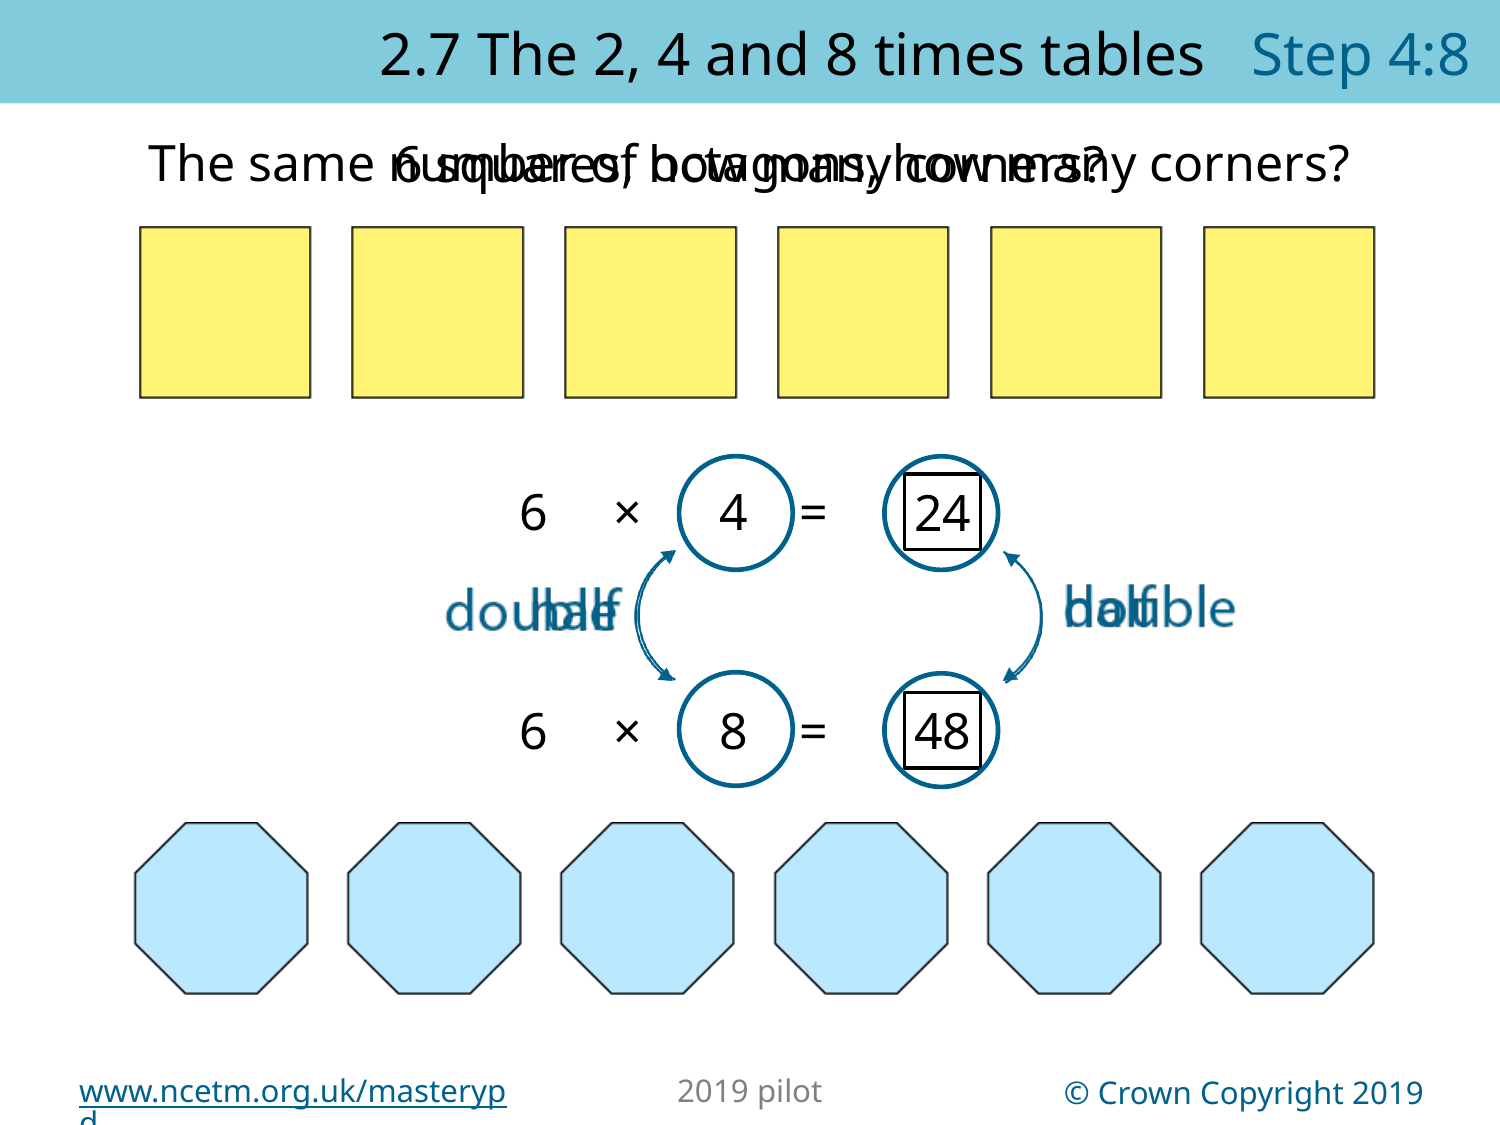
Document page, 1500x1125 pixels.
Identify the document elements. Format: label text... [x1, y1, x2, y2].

text_box 6 × 4 = [469, 473, 694, 548]
picture [759, 226, 963, 410]
text_box 6 × 4 = [778, 473, 879, 548]
picture [1002, 550, 1299, 684]
picture [1185, 226, 1388, 410]
text_box 6 × 8 = [469, 692, 693, 768]
picture [421, 550, 666, 681]
picture [972, 226, 1175, 410]
picture [120, 226, 324, 410]
text_box [884, 673, 999, 787]
text_box The same number of octagons, how many corners? [94, 123, 1406, 199]
list 2.7 The 2, 4 and 8 times tables Step 4:8 [0, 0, 1500, 104]
text_box [884, 456, 999, 570]
text_box [679, 456, 793, 570]
text_box 6 × 8 = [779, 692, 879, 768]
picture [110, 822, 1397, 1006]
picture [641, 553, 680, 677]
text_box [679, 672, 793, 786]
picture [333, 226, 537, 410]
picture [546, 226, 750, 410]
